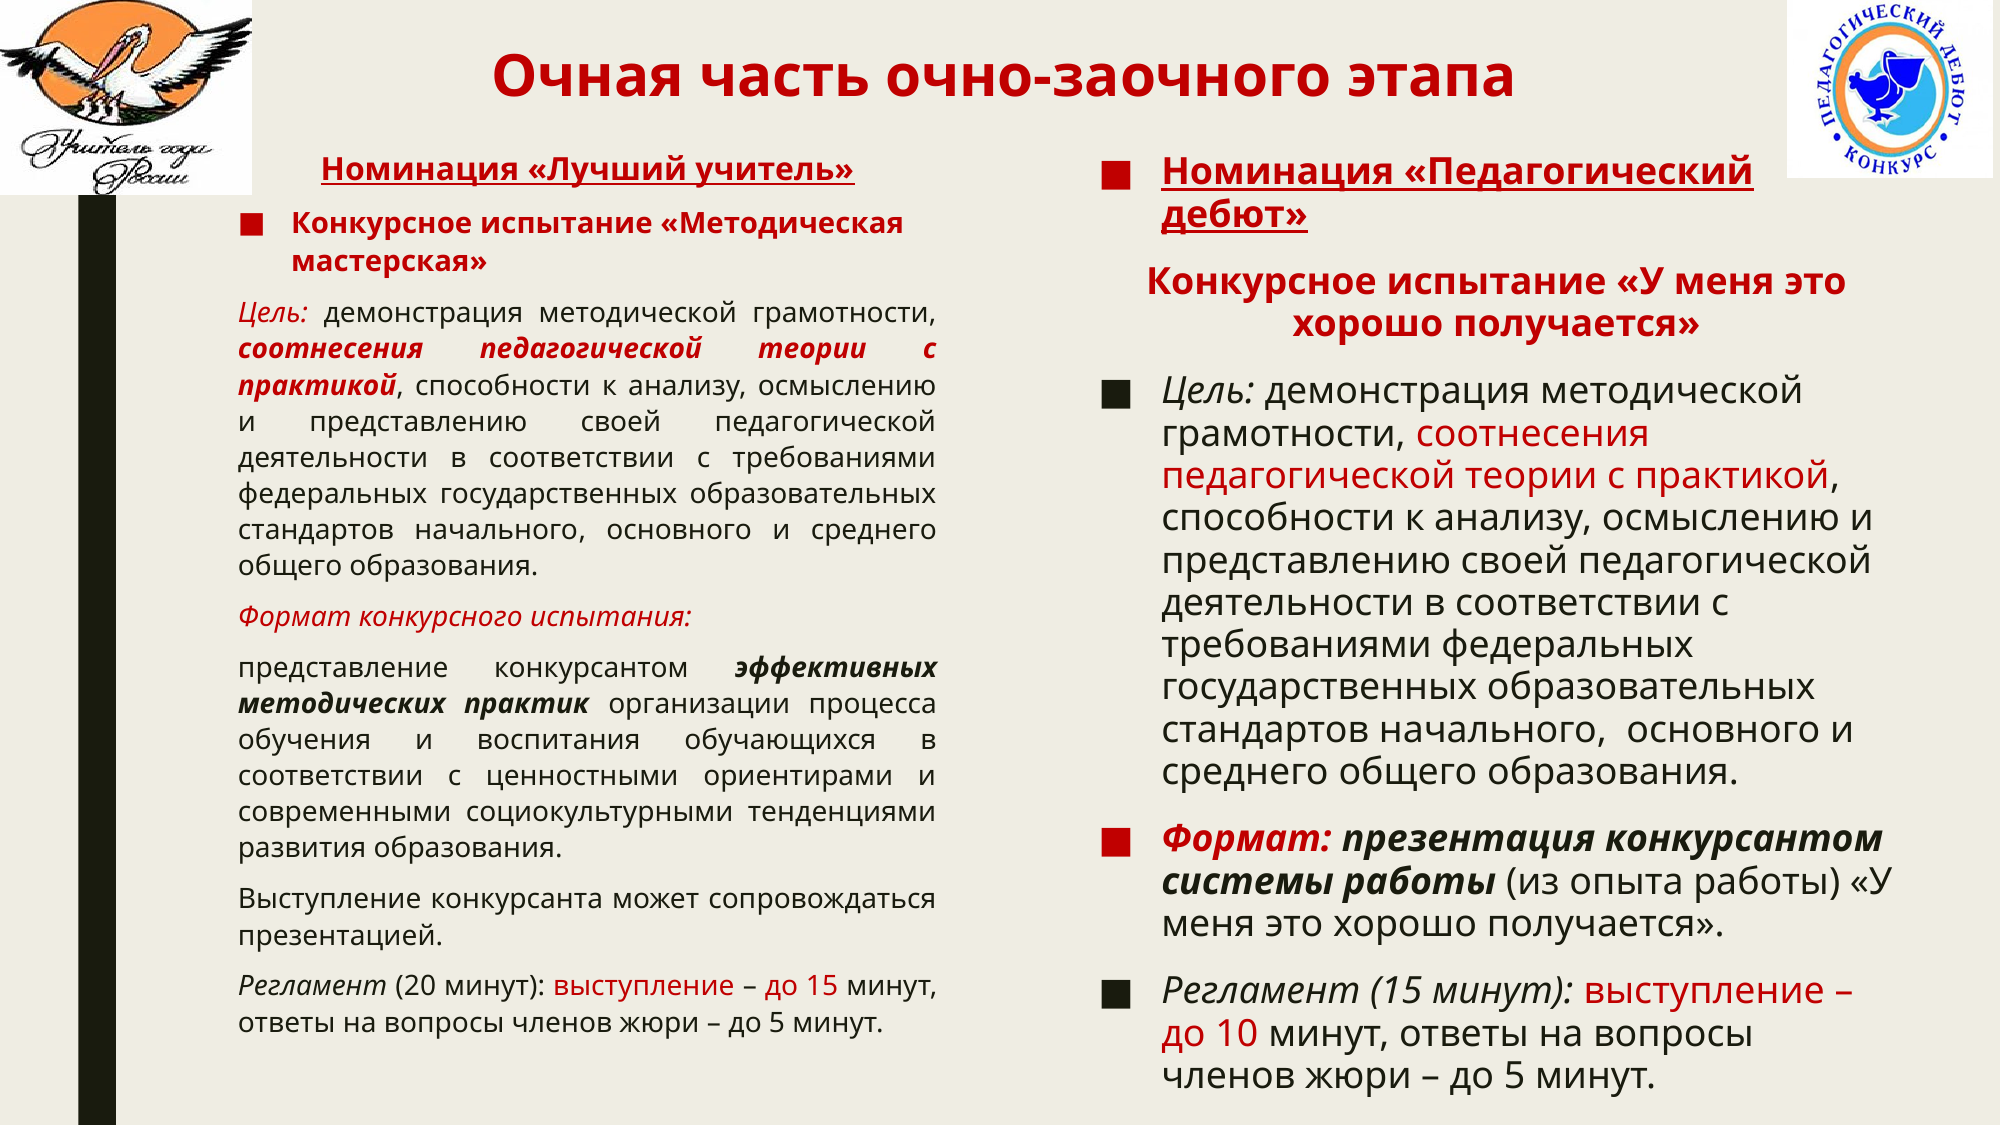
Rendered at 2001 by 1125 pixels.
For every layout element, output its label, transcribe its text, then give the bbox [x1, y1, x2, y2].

title Очная часть очно-заочного этапа [252, 32, 1784, 123]
picture [0, 0, 252, 195]
picture [1787, 0, 1993, 178]
list Номинация «Лучший учитель» Конкурсное испытание «Методическая мастерская» Цель: демонстрация методической грамотности, соотнесения педагогической теории с практикой, способности к анализу, осмыслению и представлению своей педагогической деятельности в соответствии с требованиями федеральных государственных образовательных стандартов начального, основного и среднего общего образования. Формат конкурсного испытания: представление конкурсантом эффективных методических практик организации процесса обучения и воспитания обучающихся в соответствии с ценностными ориентирами и современными социокультурными тенденциями развития образования. Выступление конкурсанта может сопровождаться презентацией. Регламент (20 минут): выступление – до 15 минут, ответы на вопросы членов жюри – до 5 минут. [222, 140, 953, 1098]
list Номинация «Педагогический дебют» Конкурсное испытание «У меня это хорошо получается» Цель: демонстрация методической грамотности, соотнесения педагогической теории с практикой, способности к анализу, осмыслению и представлению своей педагогической деятельности в соответствии с требованиями федеральных государственных образовательных стандартов начального, основного и среднего общего образования. Формат: презентация конкурсантом системы работы (из опыта работы) «У меня это хорошо получается». Регламент (15 минут): выступление – до 10 минут, ответы на вопросы членов жюри – до 5 минут. [1083, 143, 1910, 1098]
